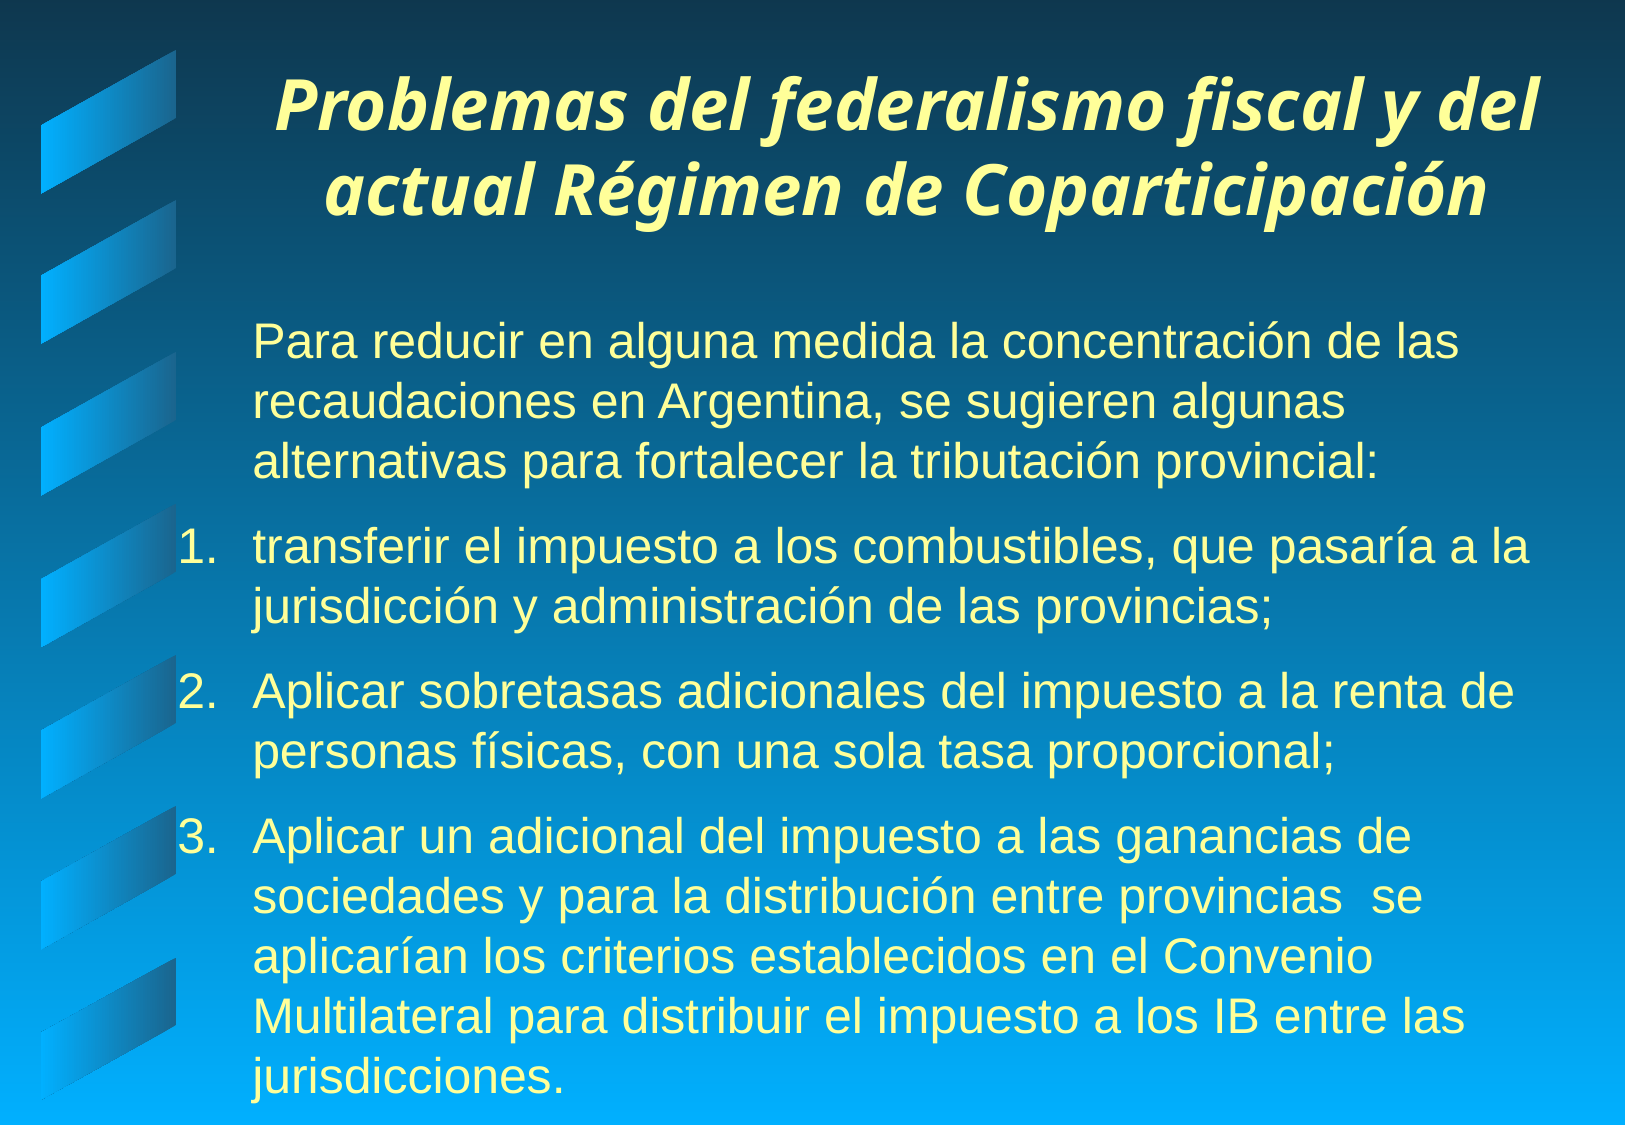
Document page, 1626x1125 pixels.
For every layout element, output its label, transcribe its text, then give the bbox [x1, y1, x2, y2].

title Problemas del federalismo fiscal y del actual Régimen de Coparticipación [216, 68, 1599, 238]
text_box Para reducir en alguna medida la concentración de las recaudaciones en Argentina, se sugieren algunas alternativas para fortalecer la tributación provincial: transferir el impuesto a los combustibles, que pasaría a la jurisdicción y administración de las provincias; Aplicar sobretasas adicionales del impuesto a la renta de personas físicas, con una sola tasa proporcional; Aplicar un adicional del impuesto a las ganancias de sociedades y para la distribución entre provincias se aplicarían los criterios establecidos en el Convenio Multilateral para distribuir el impuesto a los IB entre las jurisdicciones. [162, 301, 1588, 1111]
